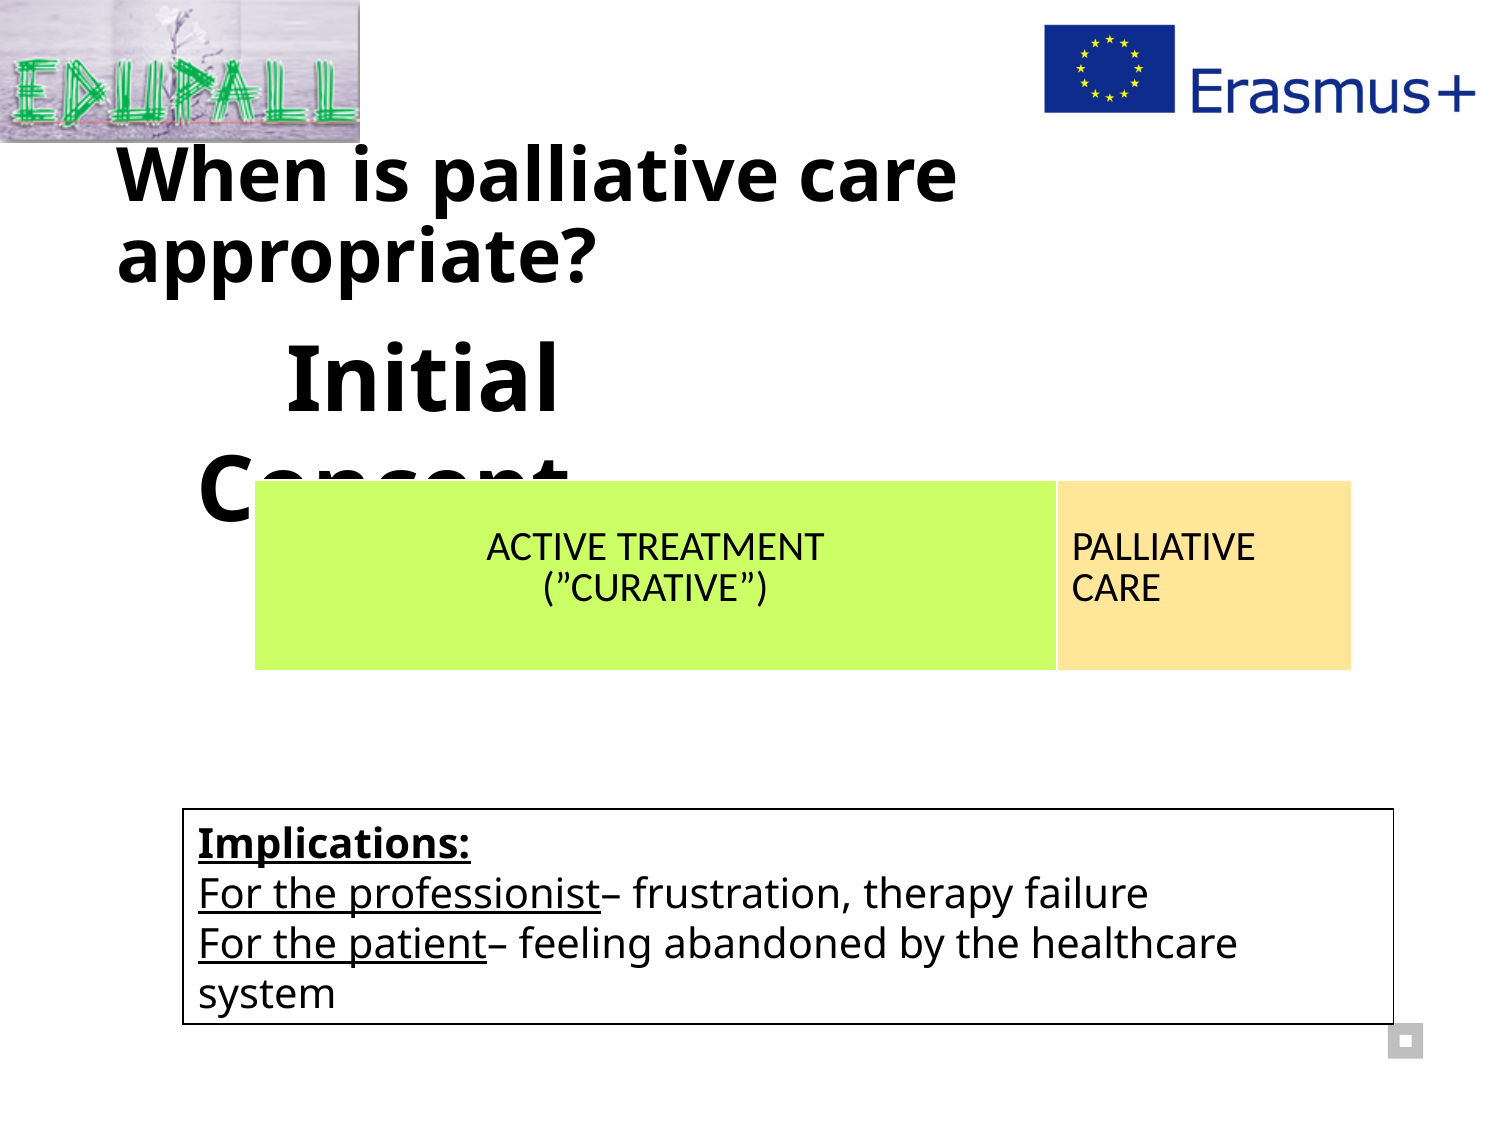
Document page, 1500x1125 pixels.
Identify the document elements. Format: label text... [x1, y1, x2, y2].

table_header ACTIVE TREATMENT (”CURATIVE”) [255, 481, 1056, 670]
text_box Initial Concept... [58, 312, 789, 547]
text_box Implications: For the professionist– frustration, therapy failure For the patient– feeling abandoned by the healthcare system [183, 809, 1394, 1024]
picture [1019, 0, 1500, 138]
table_header PALLIATIVE CARE [1058, 481, 1351, 670]
picture [0, 0, 360, 143]
title When is palliative care appropriate? [101, 148, 1395, 289]
